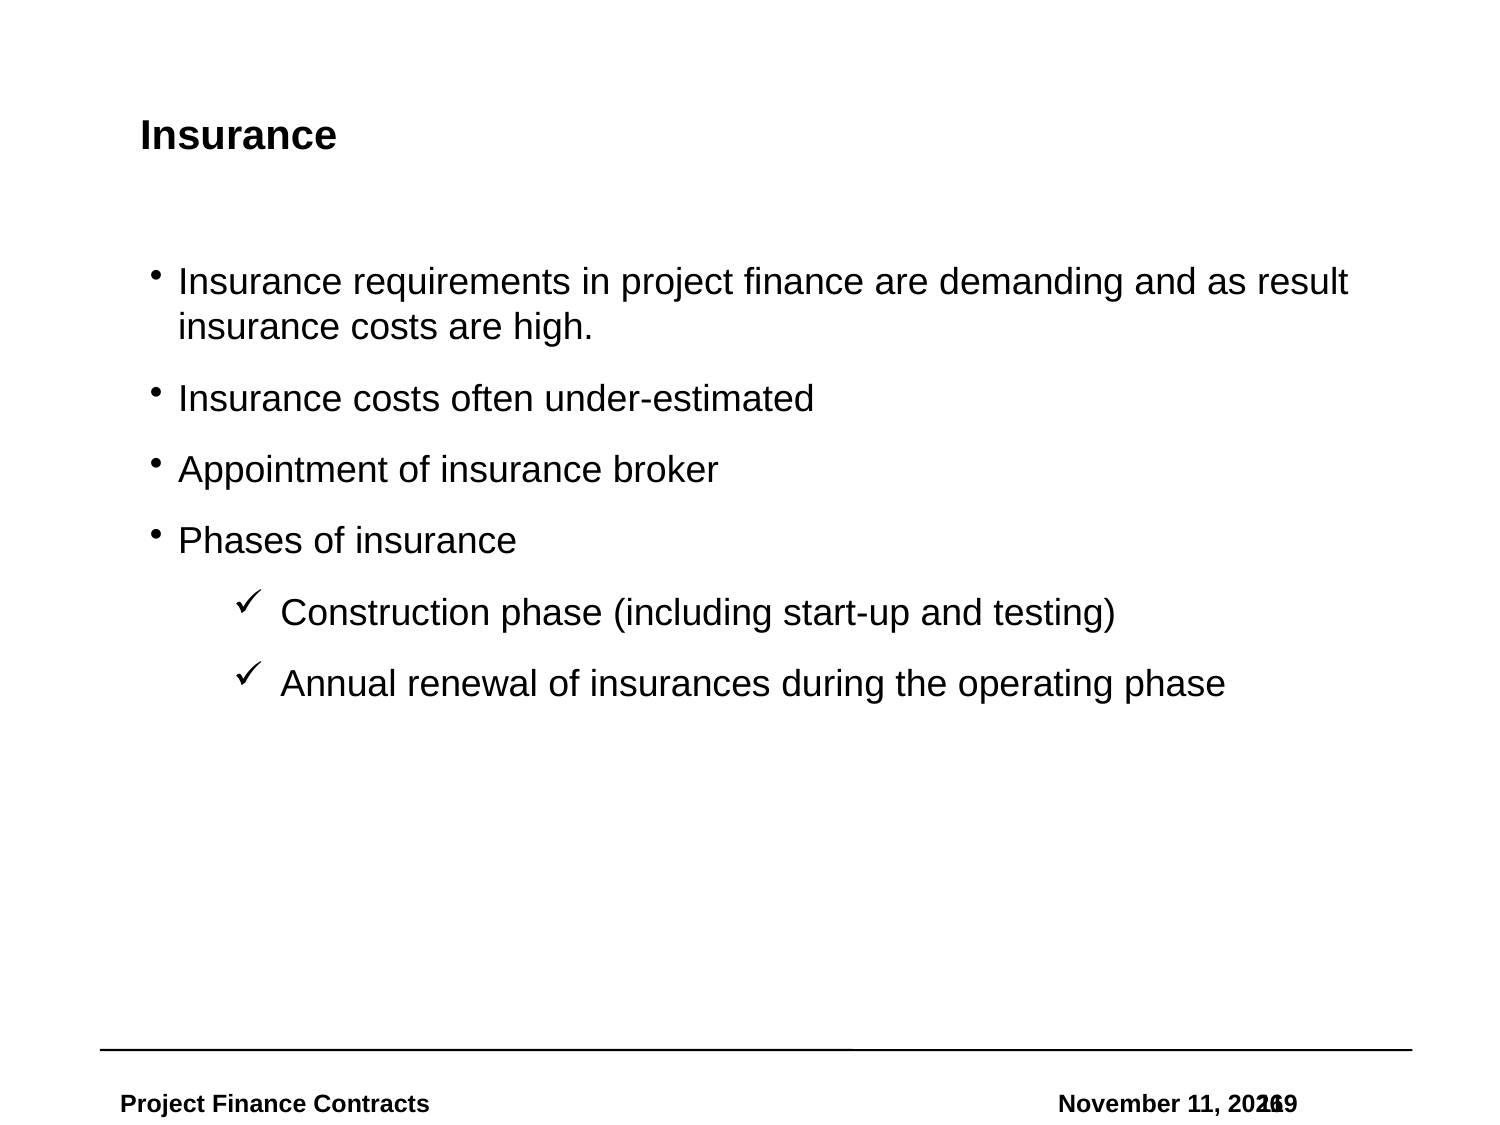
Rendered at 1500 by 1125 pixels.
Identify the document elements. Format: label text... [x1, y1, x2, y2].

title Insurance [124, 99, 1288, 226]
list Insurance requirements in project finance are demanding and as result insurance costs are high. Insurance costs often under-estimated Appointment of insurance broker Phases of insurance Construction phase (including start-up and testing) Annual renewal of insurances during the operating phase [124, 249, 1376, 1001]
